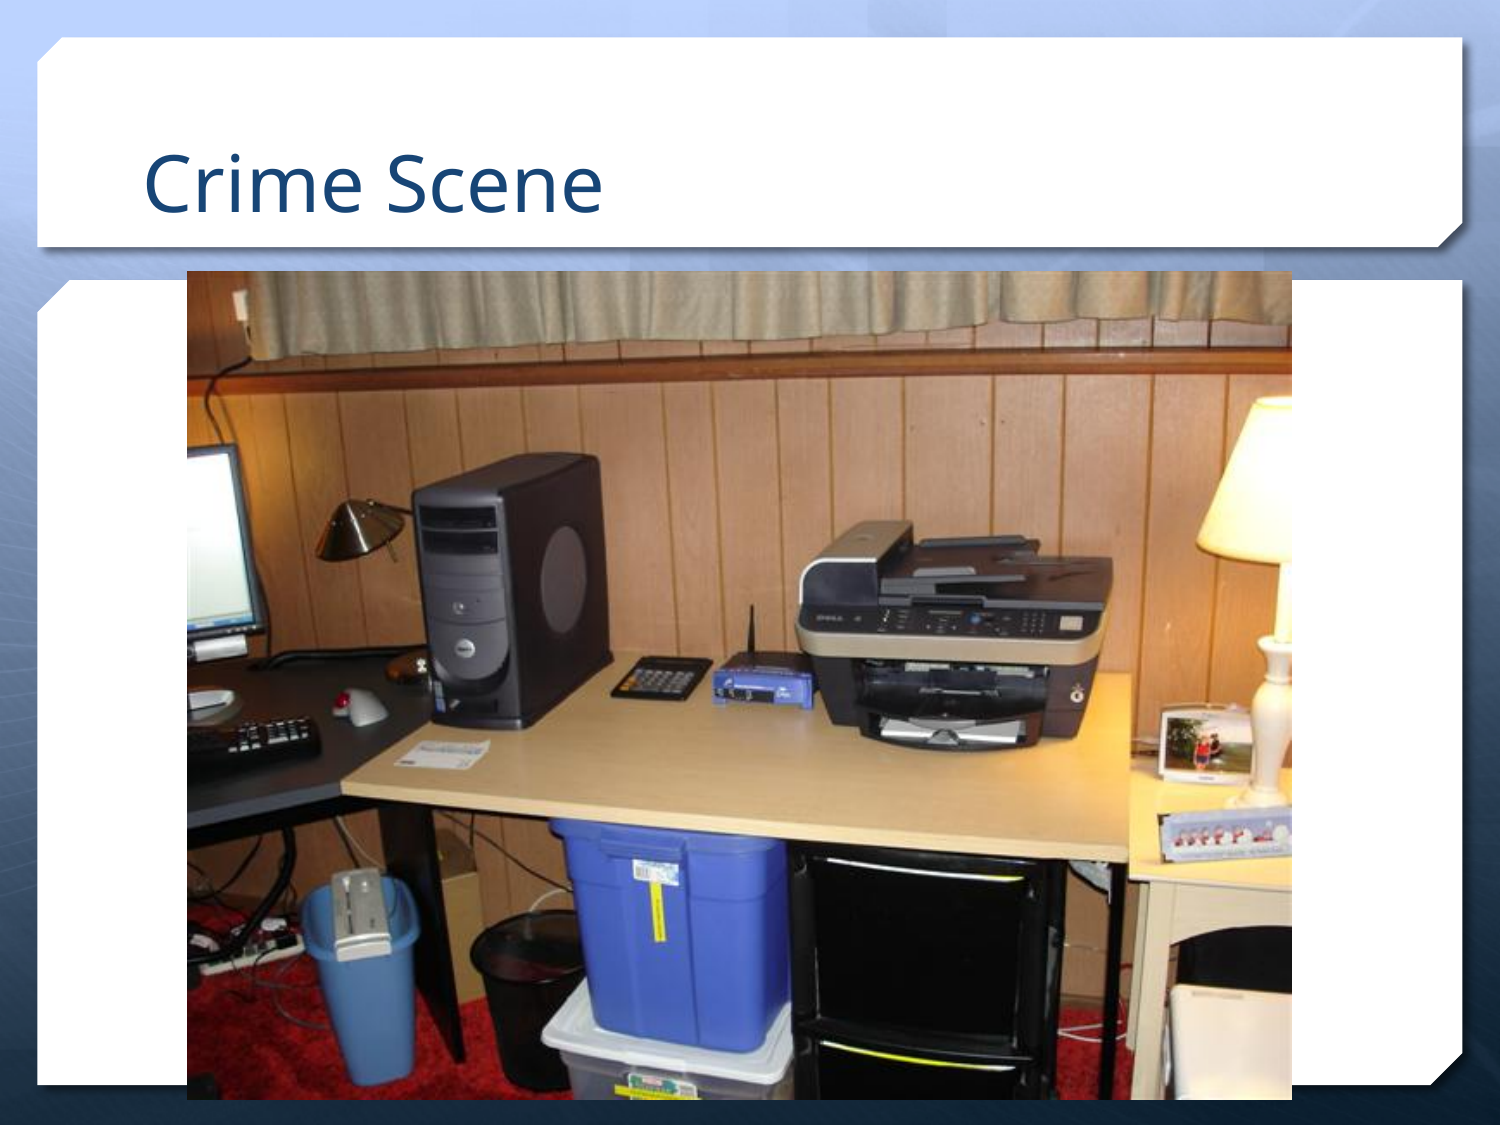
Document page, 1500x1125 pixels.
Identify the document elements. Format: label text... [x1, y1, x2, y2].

title Crime Scene [127, 48, 1372, 236]
picture [186, 271, 1293, 1101]
